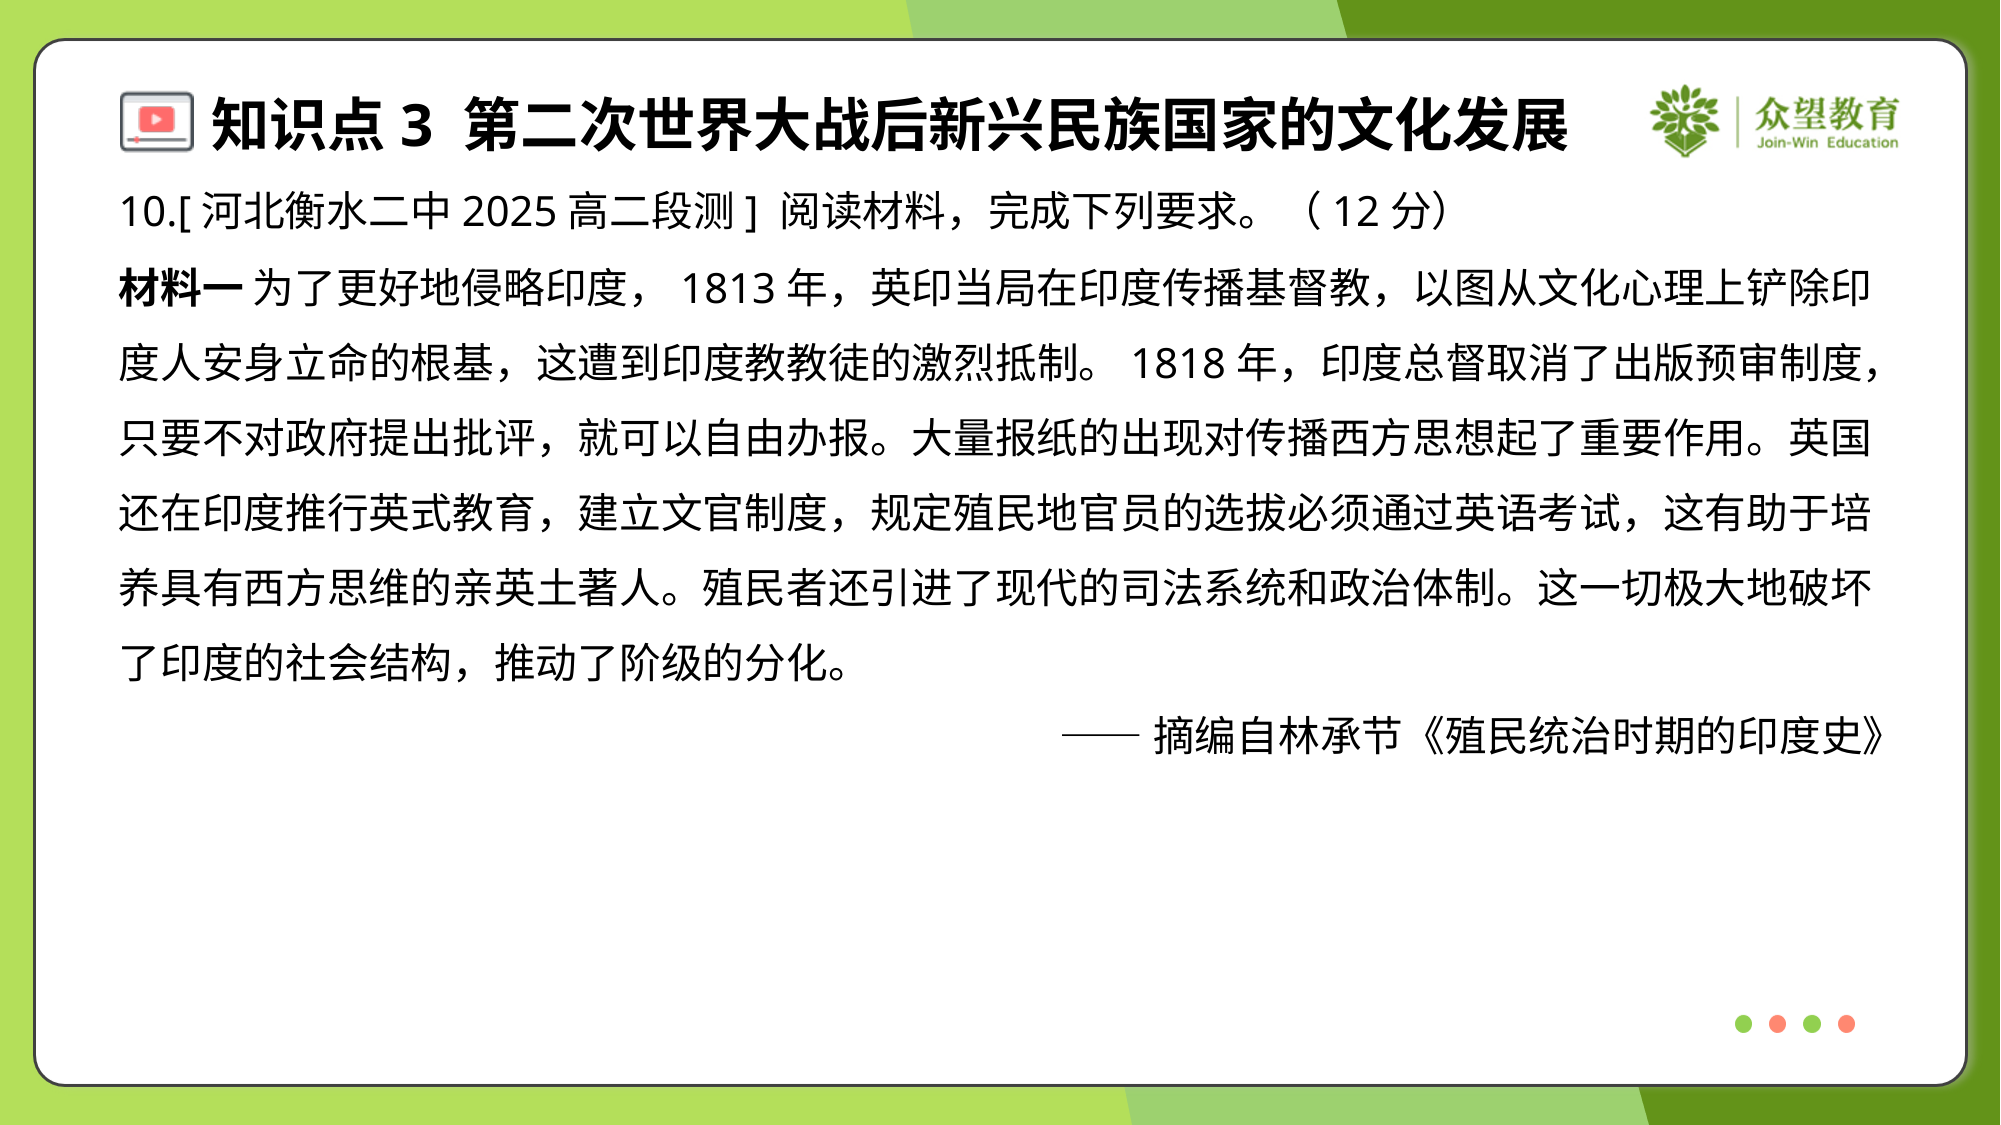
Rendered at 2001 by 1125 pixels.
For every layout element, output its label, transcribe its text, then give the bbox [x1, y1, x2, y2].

text_box 10.[河北衡水二中2025高二段测] 阅读材料，完成下列要求。（12分） 材料一 为了更好地侵略印度，1813年，英印当局在印度传播基督教，以图从文化心理上铲除印 度人安身立命的根基，这遭到印度教教徒的激烈抵制。1818年，印度总督取消了出版预审制度， 只要不对政府提出批评，就可以自由办报。大量报纸的出现对传播西方思想起了重要作用。英国 还在印度推行英式教育，建立文官制度，规定殖民地官员的选拔必须通过英语考试，这有助于培 养具有西方思维的亲英土著人。殖民者还引进了现代的司法系统和政治体制。这一切极大地破坏 了印度的社会结构，推动了阶级的分化。 ——摘编自林承节《殖民统治时期的印度史》 [118, 159, 1883, 752]
picture [0, 0, 2000, 1125]
